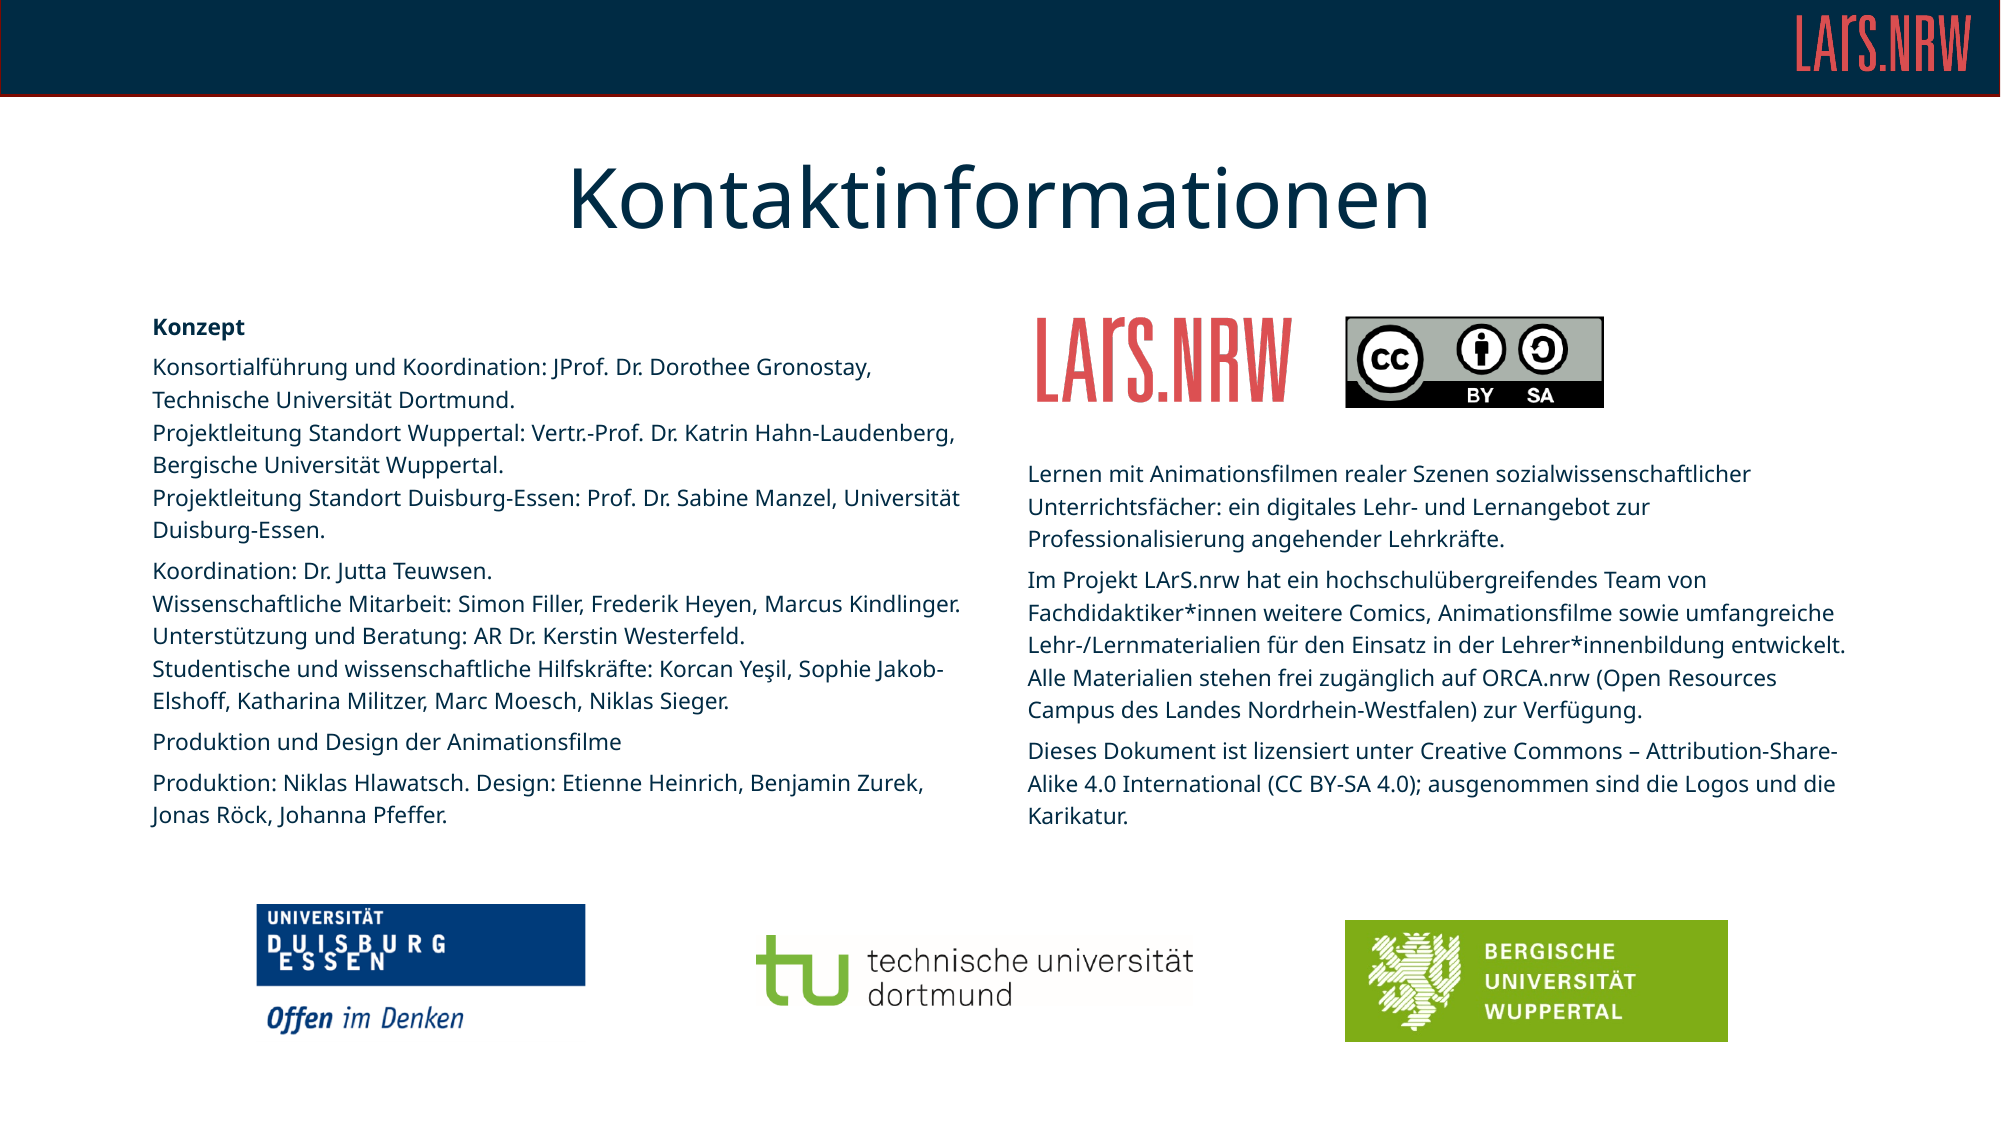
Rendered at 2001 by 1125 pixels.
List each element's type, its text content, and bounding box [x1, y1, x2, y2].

picture [756, 935, 1193, 1006]
picture [1012, 299, 1300, 424]
picture [1345, 920, 1728, 1042]
picture [1345, 316, 1604, 408]
title Kontaktinformationen [137, 126, 1863, 278]
list Lernen mit Animationsfilmen realer Szenen sozialwissenschaftlicher Unterrichtsfächer: ein digitales Lehr- und Lernangebot zur Professionalisierung angehender Lehrkräfte. Im Projekt LArS.nrw hat ein hochschulübergreifendes Team von Fachdidaktiker*innen weitere Comics, Animationsfilme sowie umfangreiche Lehr-/Lernmaterialien für den Einsatz in der Lehrer*innenbildung entwickelt. Alle Materialien stehen frei zugänglich auf ORCA.nrw (Open Resources Campus des Landes Nordrhein-Westfalen) zur Verfügung. Dieses Dokument ist lizensiert unter Creative Commons – Attribution-Share-Alike 4.0 International (CC BY-SA 4.0); ausgenommen sind die Logos und die Karikatur. [1012, 446, 1863, 869]
picture [256, 904, 586, 1042]
picture [1779, 3, 1977, 86]
list Konzept Konsortialführung und Koordination: JProf. Dr. Dorothee Gronostay, Technische Universität Dortmund. Projektleitung Standort Wuppertal: Vertr.-Prof. Dr. Katrin Hahn-Laudenberg, Bergische Universität Wuppertal. Projektleitung Standort Duisburg-Essen: Prof. Dr. Sabine Manzel, Universität Duisburg-Essen. Koordination: Dr. Jutta Teuwsen. Wissenschaftliche Mitarbeit: Simon Filler, Frederik Heyen, Marcus Kindlinger. Unterstützung und Beratung: AR Dr. Kerstin Westerfeld. Studentische und wissenschaftliche Hilfskräfte: Korcan Yeşil, Sophie Jakob-Elshoff, Katharina Militzer, Marc Moesch, Niklas Sieger. Produktion und Design der Animationsfilme Produktion: Niklas Hlawatsch. Design: Etienne Heinrich, Benjamin Zurek, Jonas Röck, Johanna Pfeffer. [137, 299, 988, 869]
